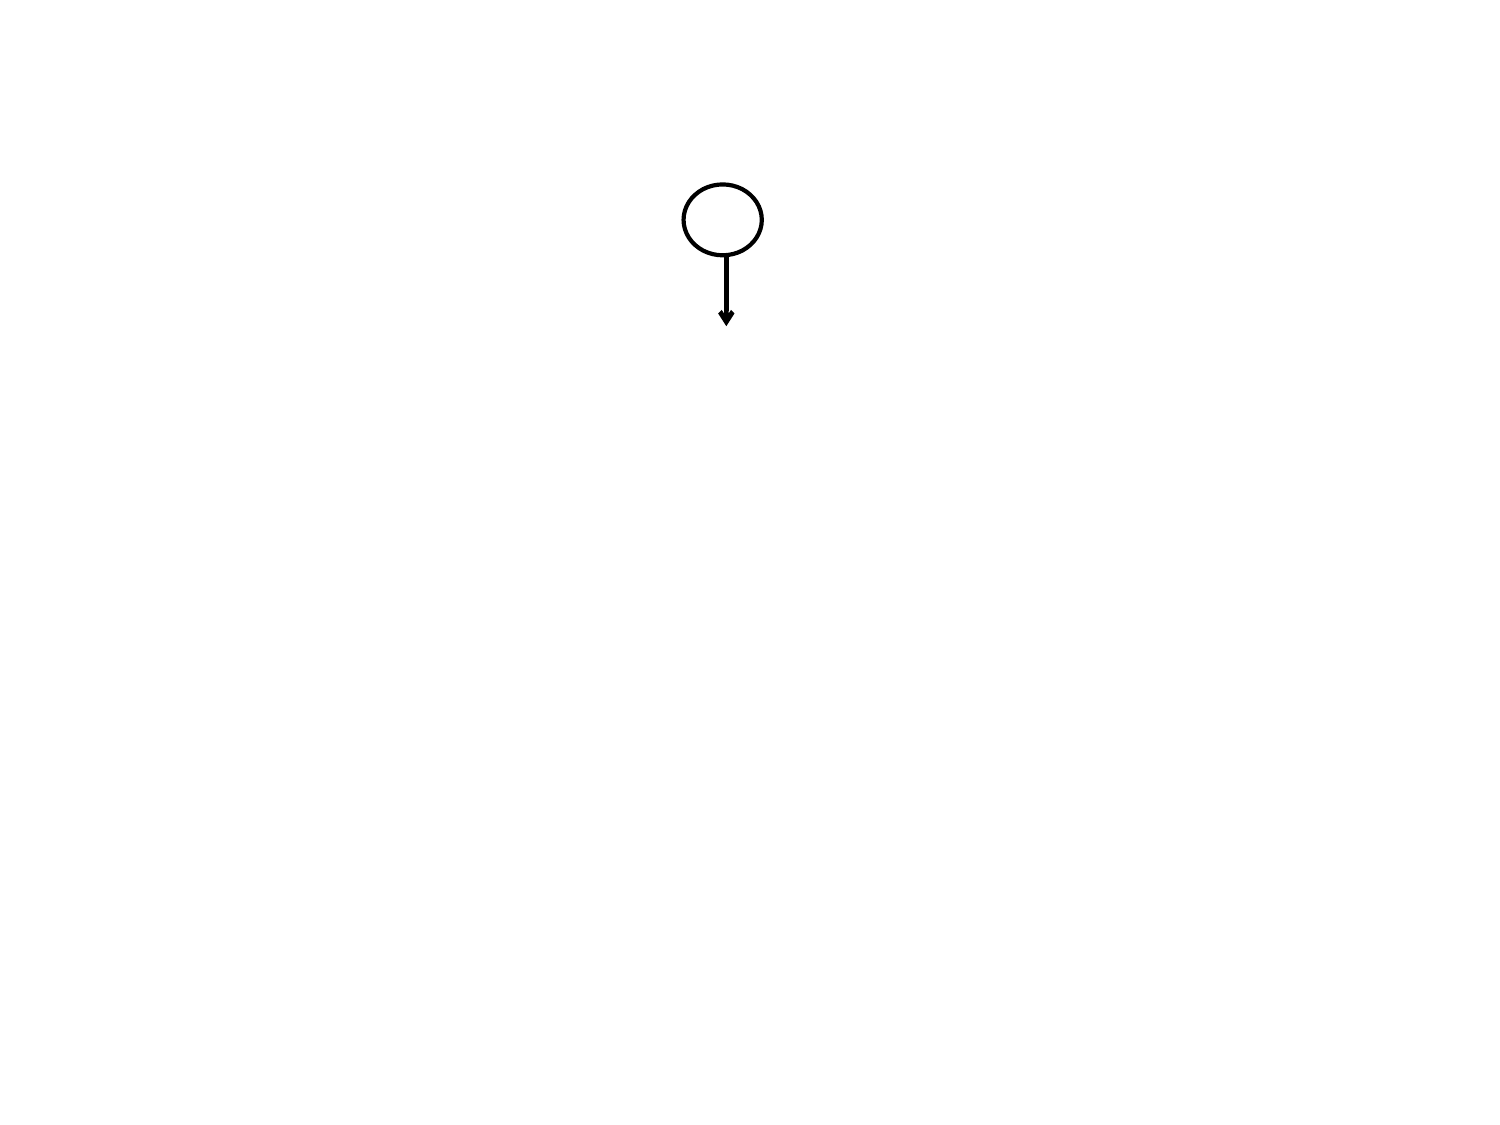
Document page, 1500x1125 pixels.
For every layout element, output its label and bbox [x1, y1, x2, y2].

text_box [681, 182, 764, 258]
